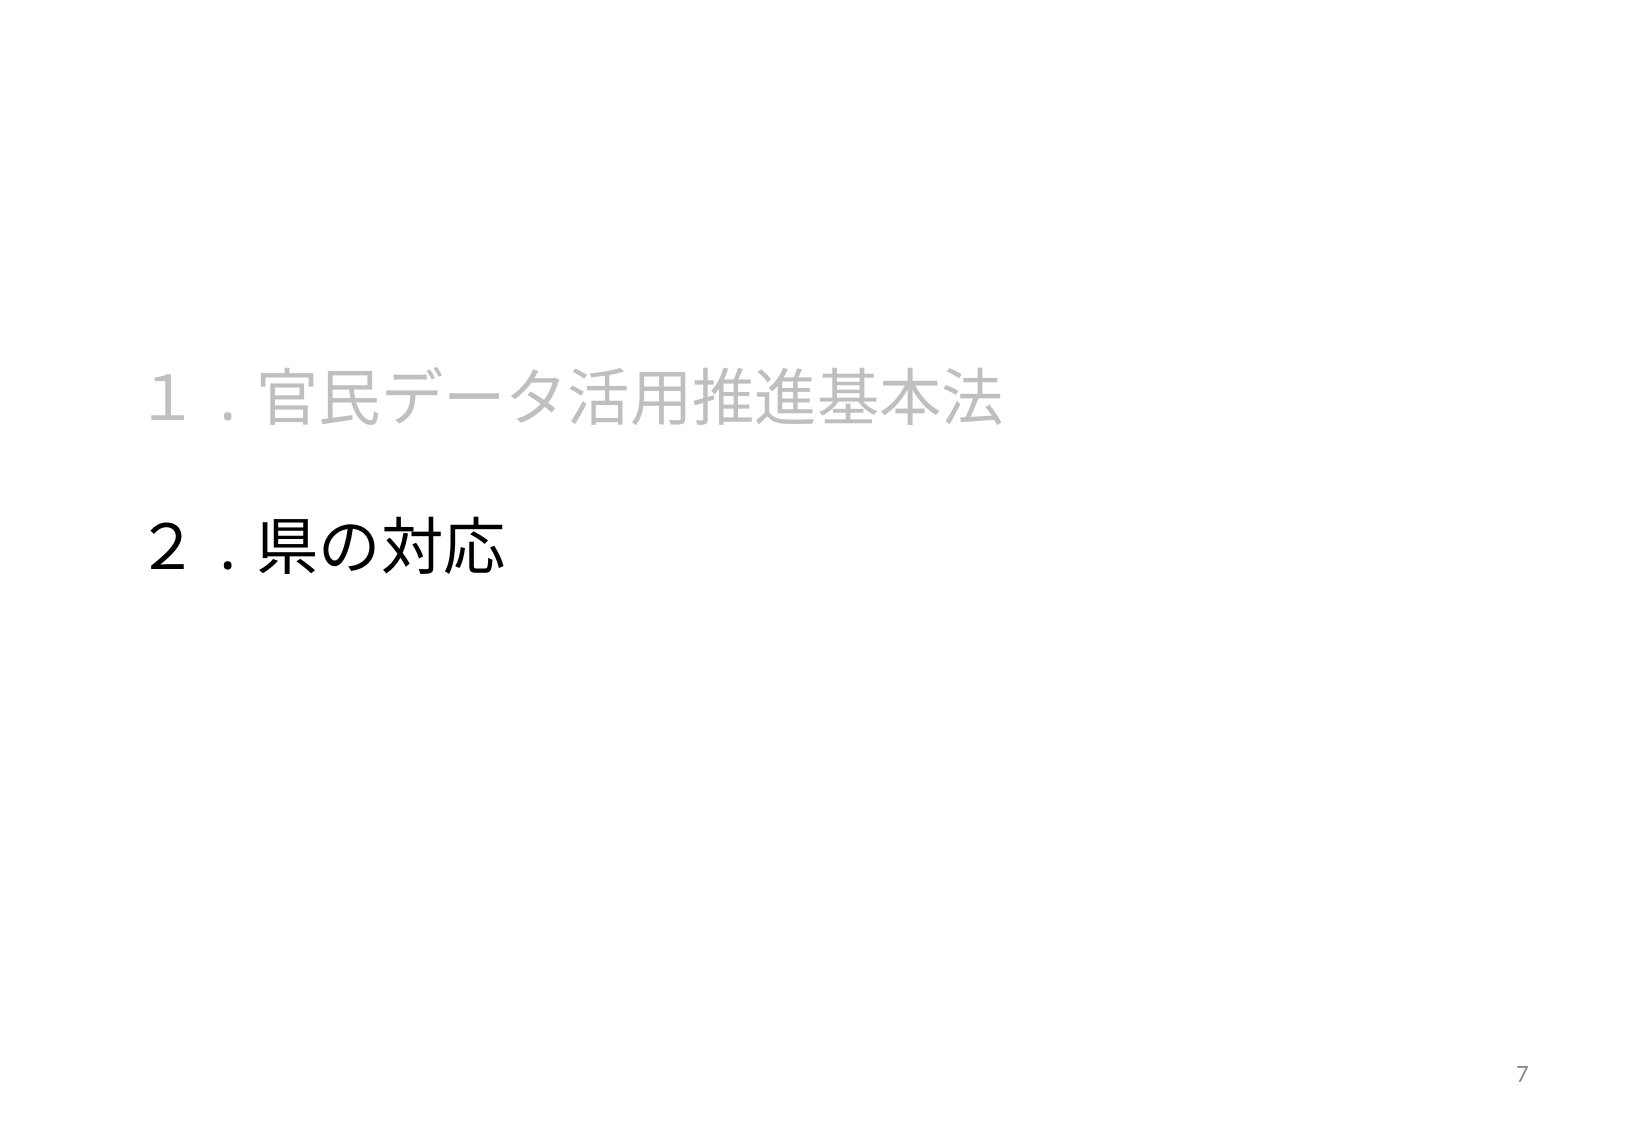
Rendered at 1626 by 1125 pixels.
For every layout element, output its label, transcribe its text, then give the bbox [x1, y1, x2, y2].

slide_number 6 [1164, 1042, 1544, 1103]
title １.官民データ活用推進基本法 ２.県の対応 [121, 349, 1504, 591]
